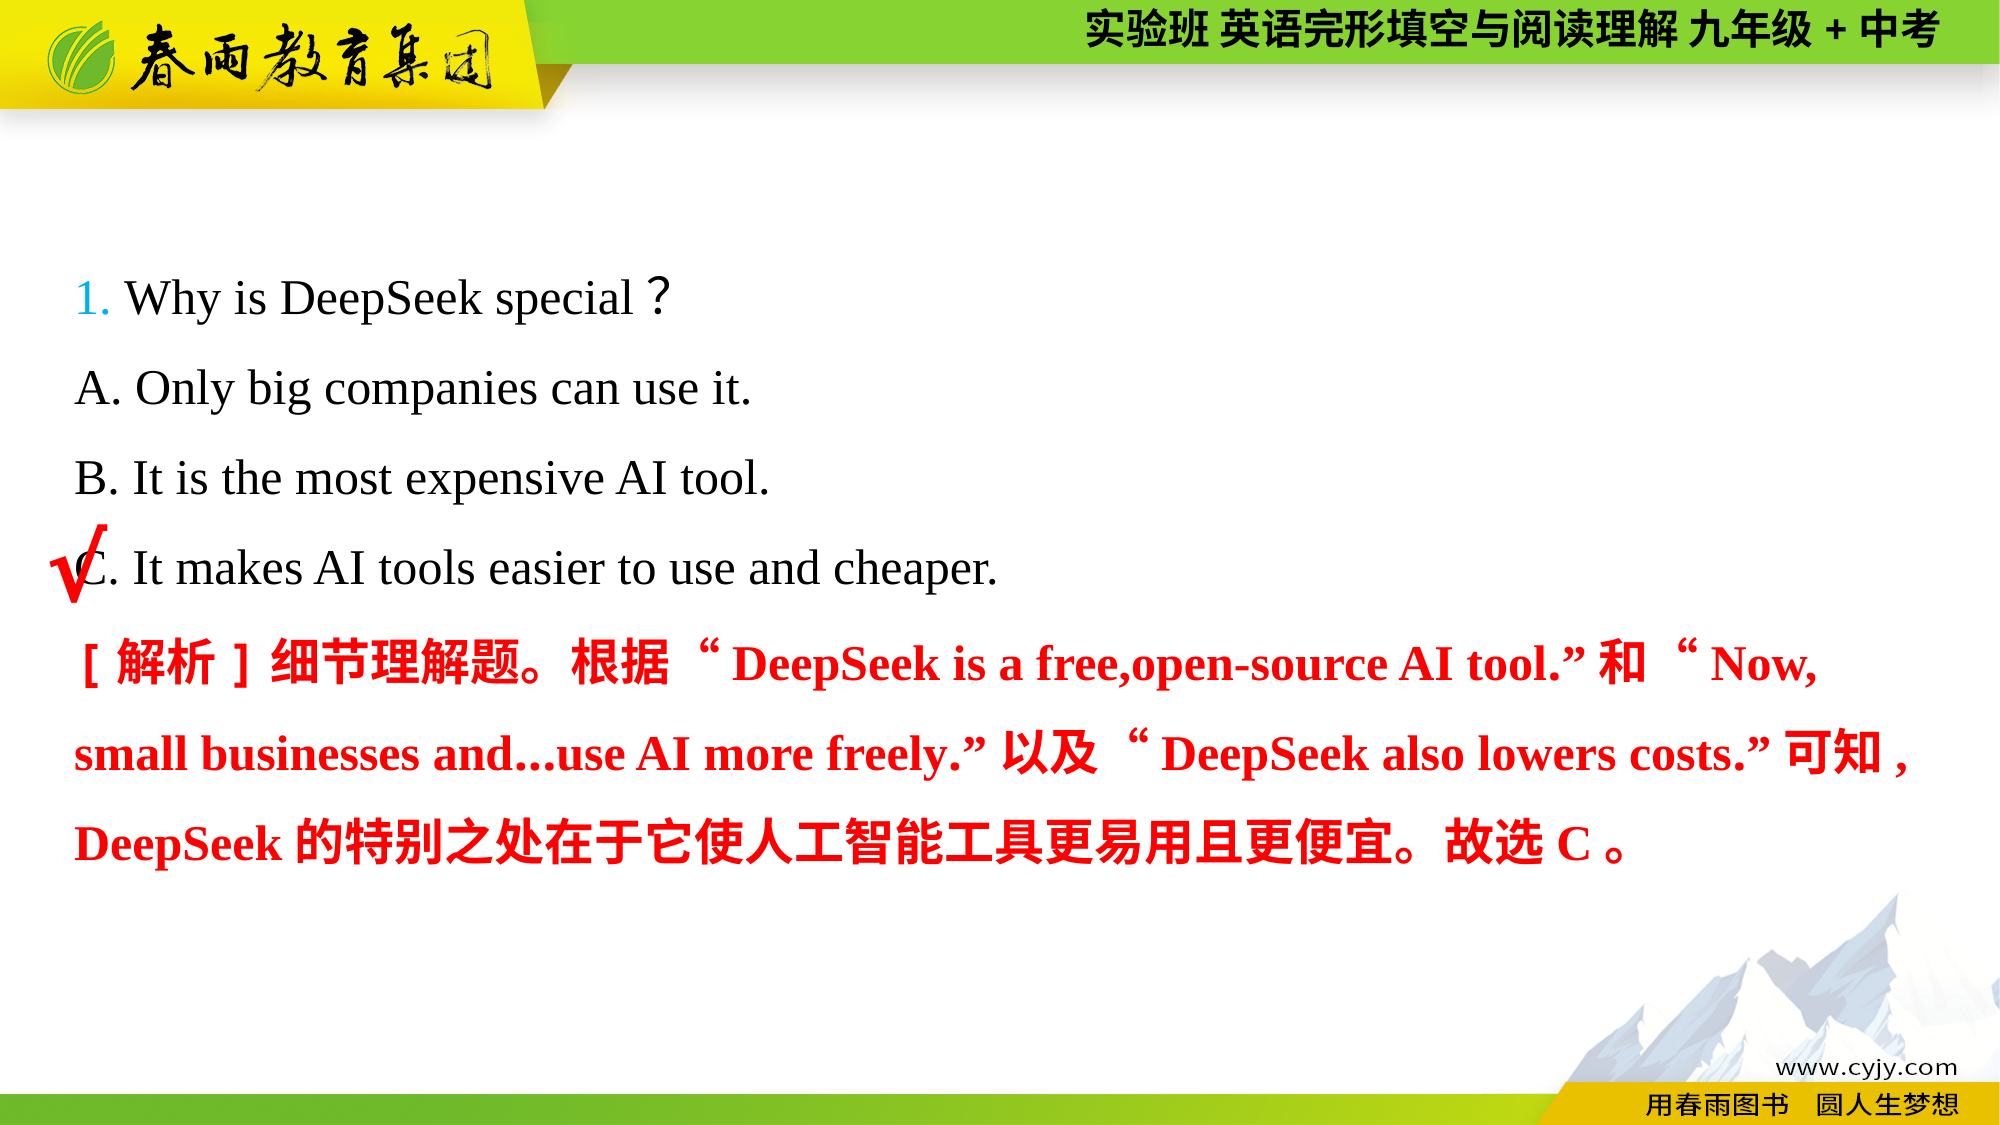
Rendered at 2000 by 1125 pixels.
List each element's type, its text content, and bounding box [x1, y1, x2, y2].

text_box [解析]细节理解题。根据“DeepSeek is a free,open-source AI tool.”和“Now, small businesses and...use AI more freely.”以及“DeepSeek also lowers costs.”可知, DeepSeek的特别之处在于它使人工智能工具更易用且更便宜。故选C。 [59, 593, 1944, 879]
picture [0, 0, 2000, 1125]
text_box √ [31, 501, 150, 627]
list 1. Why is DeepSeek special？ A. Only big companies can use it. B. It is the most expensive AI tool. C. It makes AI tools easier to use and cheaper. [59, 227, 1944, 593]
